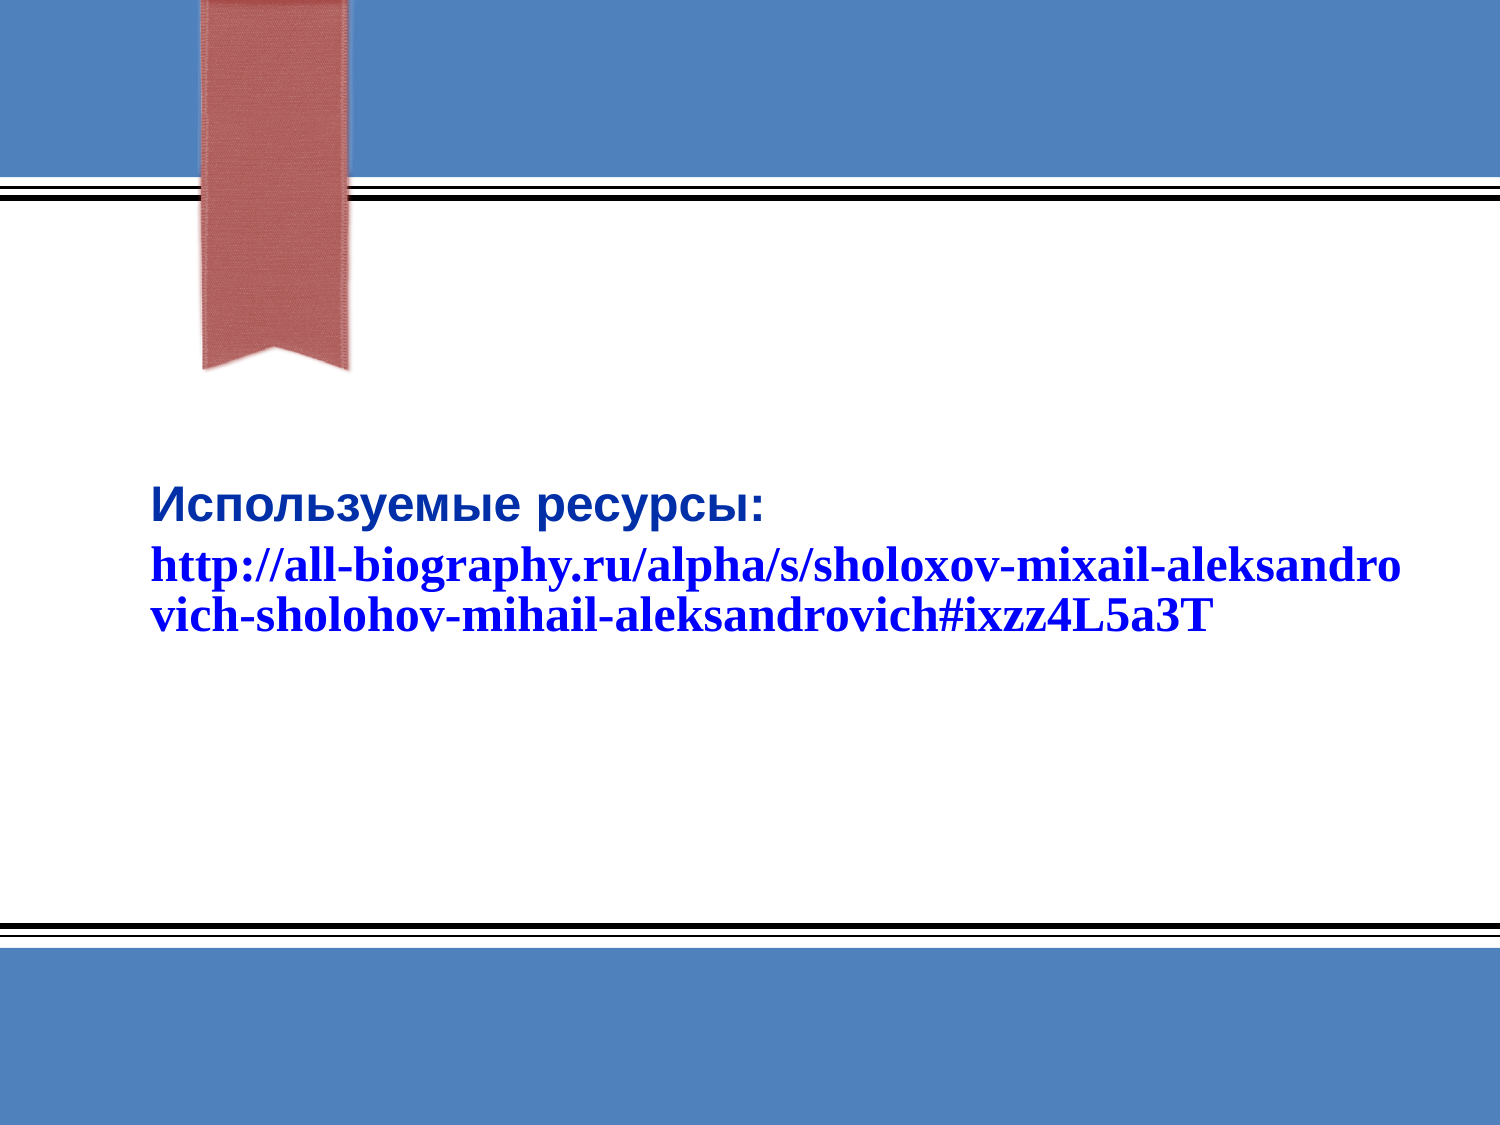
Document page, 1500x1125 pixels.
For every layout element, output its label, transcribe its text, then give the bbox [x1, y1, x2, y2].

text_box Используемые ресурсы: http://all-biography.ru/alpha/s/sholoxov-mixail-aleksandrovich-sholohov-mihail-aleksandrovich#ixzz4L5a3T [135, 463, 1435, 599]
